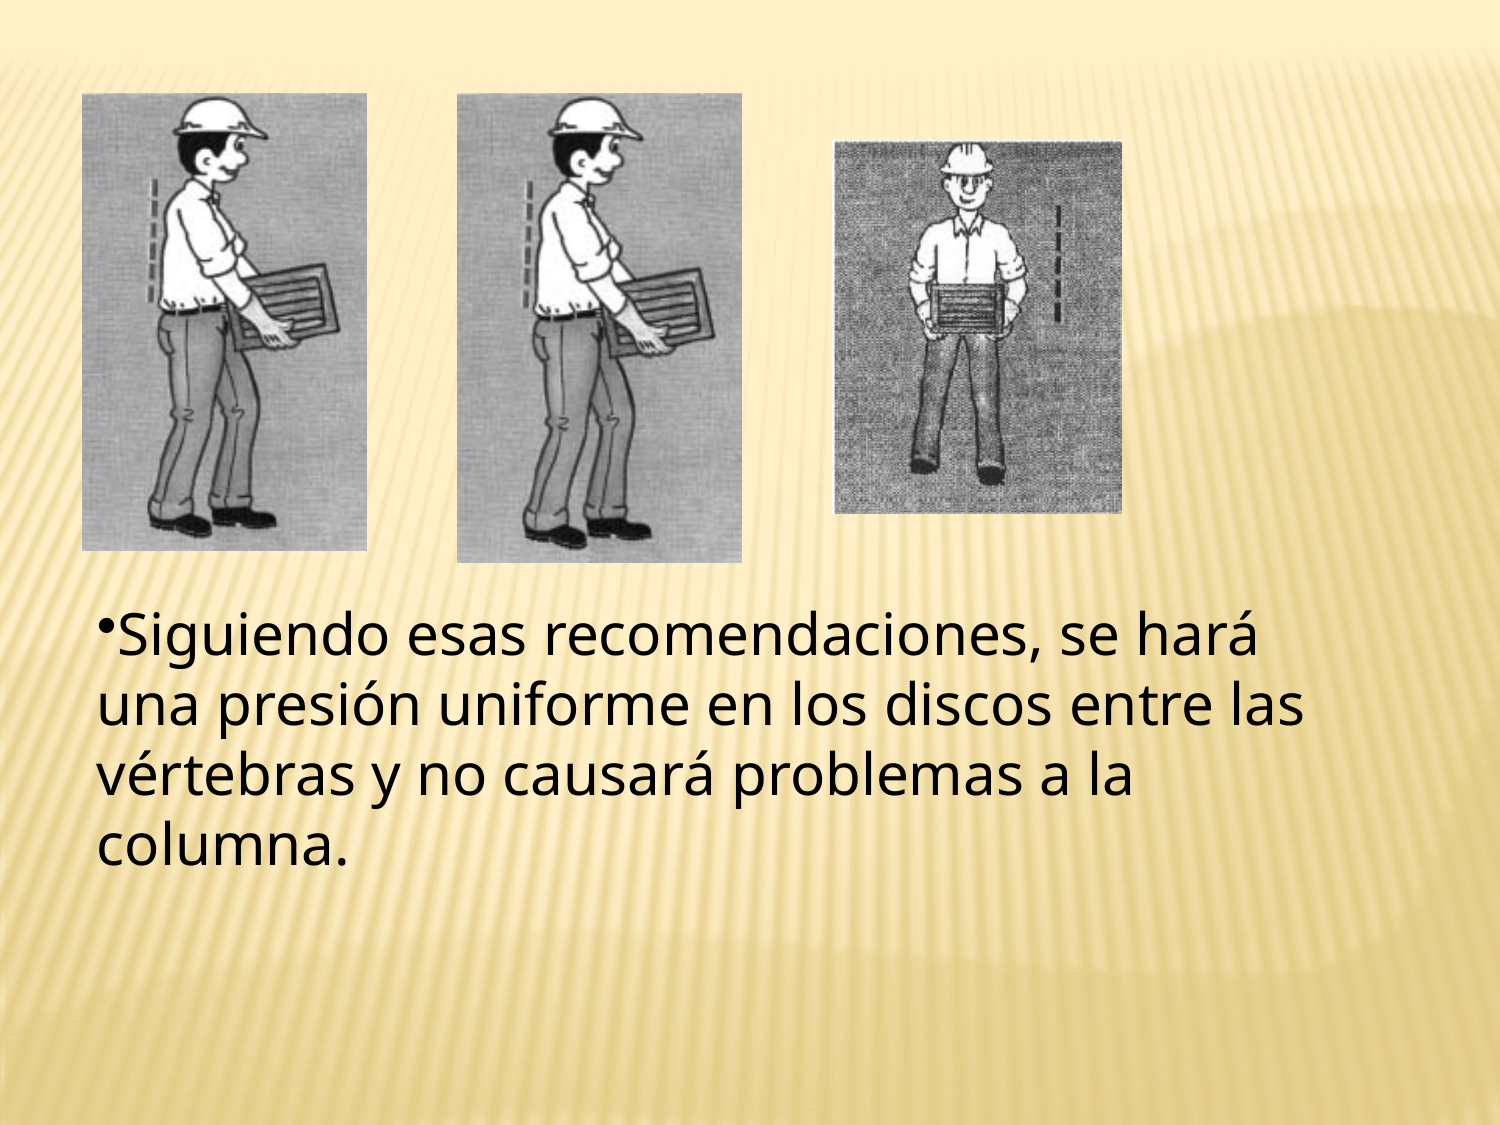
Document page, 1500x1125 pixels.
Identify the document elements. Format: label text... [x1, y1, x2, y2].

text_box Siguiendo esas recomendaciones, se hará una presión uniforme en los discos entre las vértebras y no causará problemas a la columna. [81, 552, 1371, 923]
picture [831, 140, 1122, 515]
picture [456, 93, 742, 563]
picture [81, 93, 367, 552]
